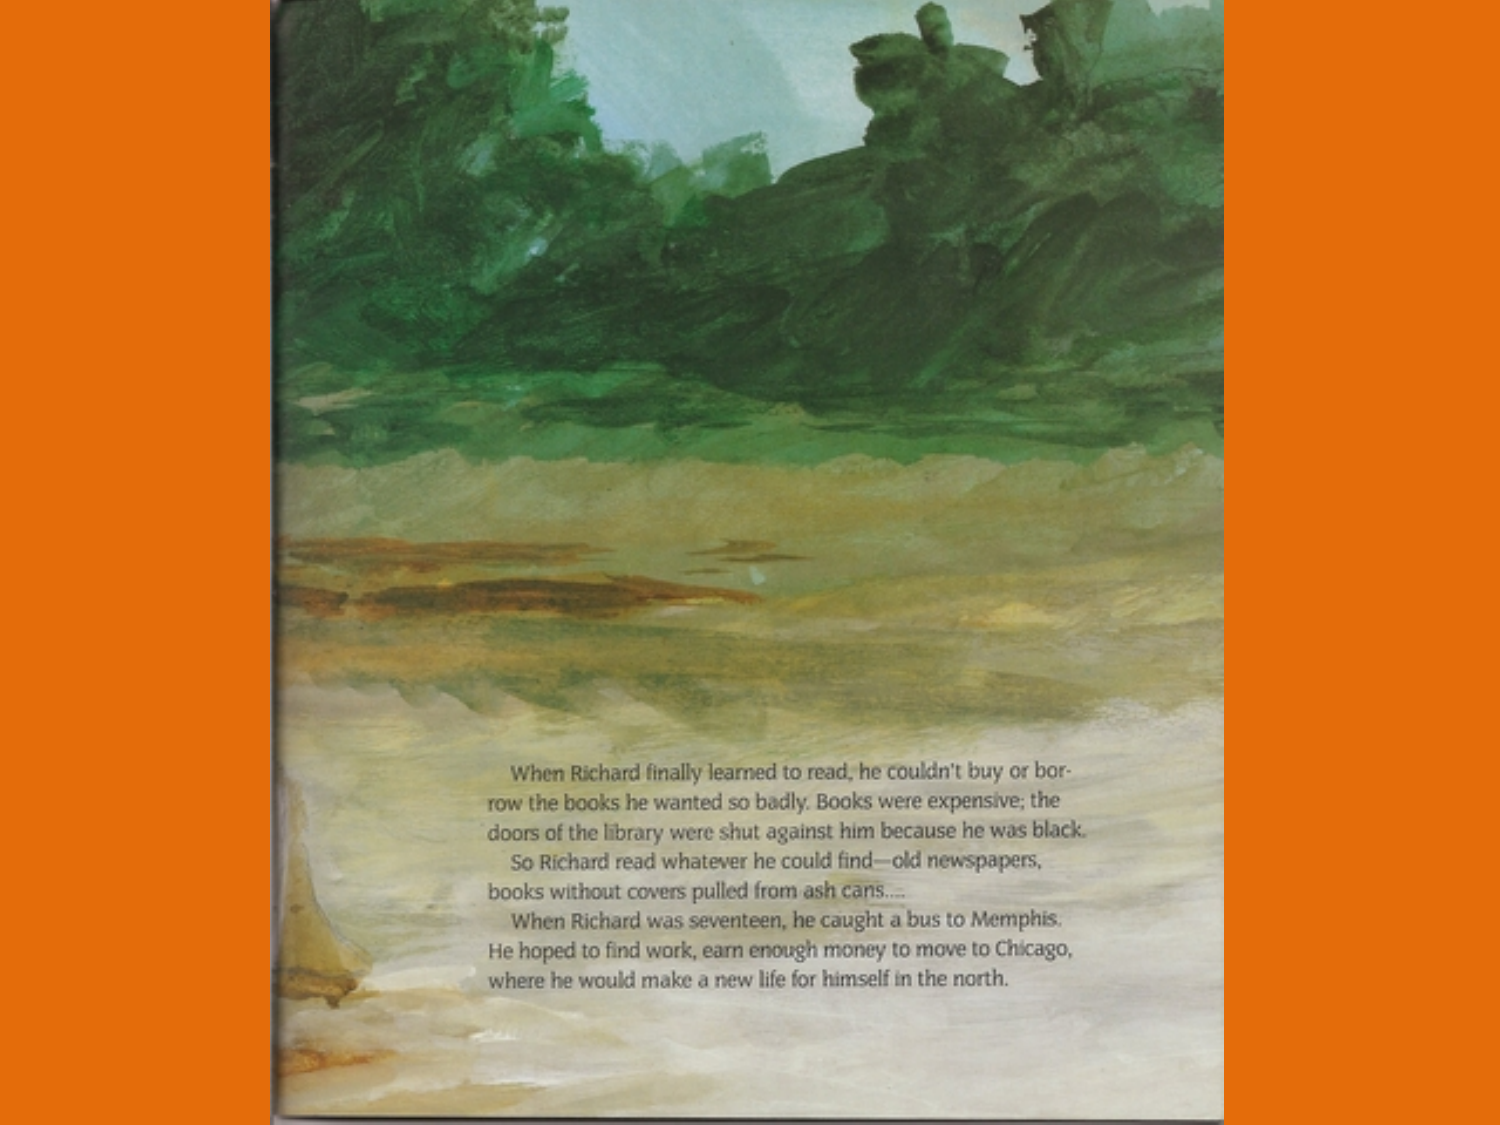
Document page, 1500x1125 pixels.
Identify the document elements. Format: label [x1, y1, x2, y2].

picture [269, 0, 1225, 1125]
